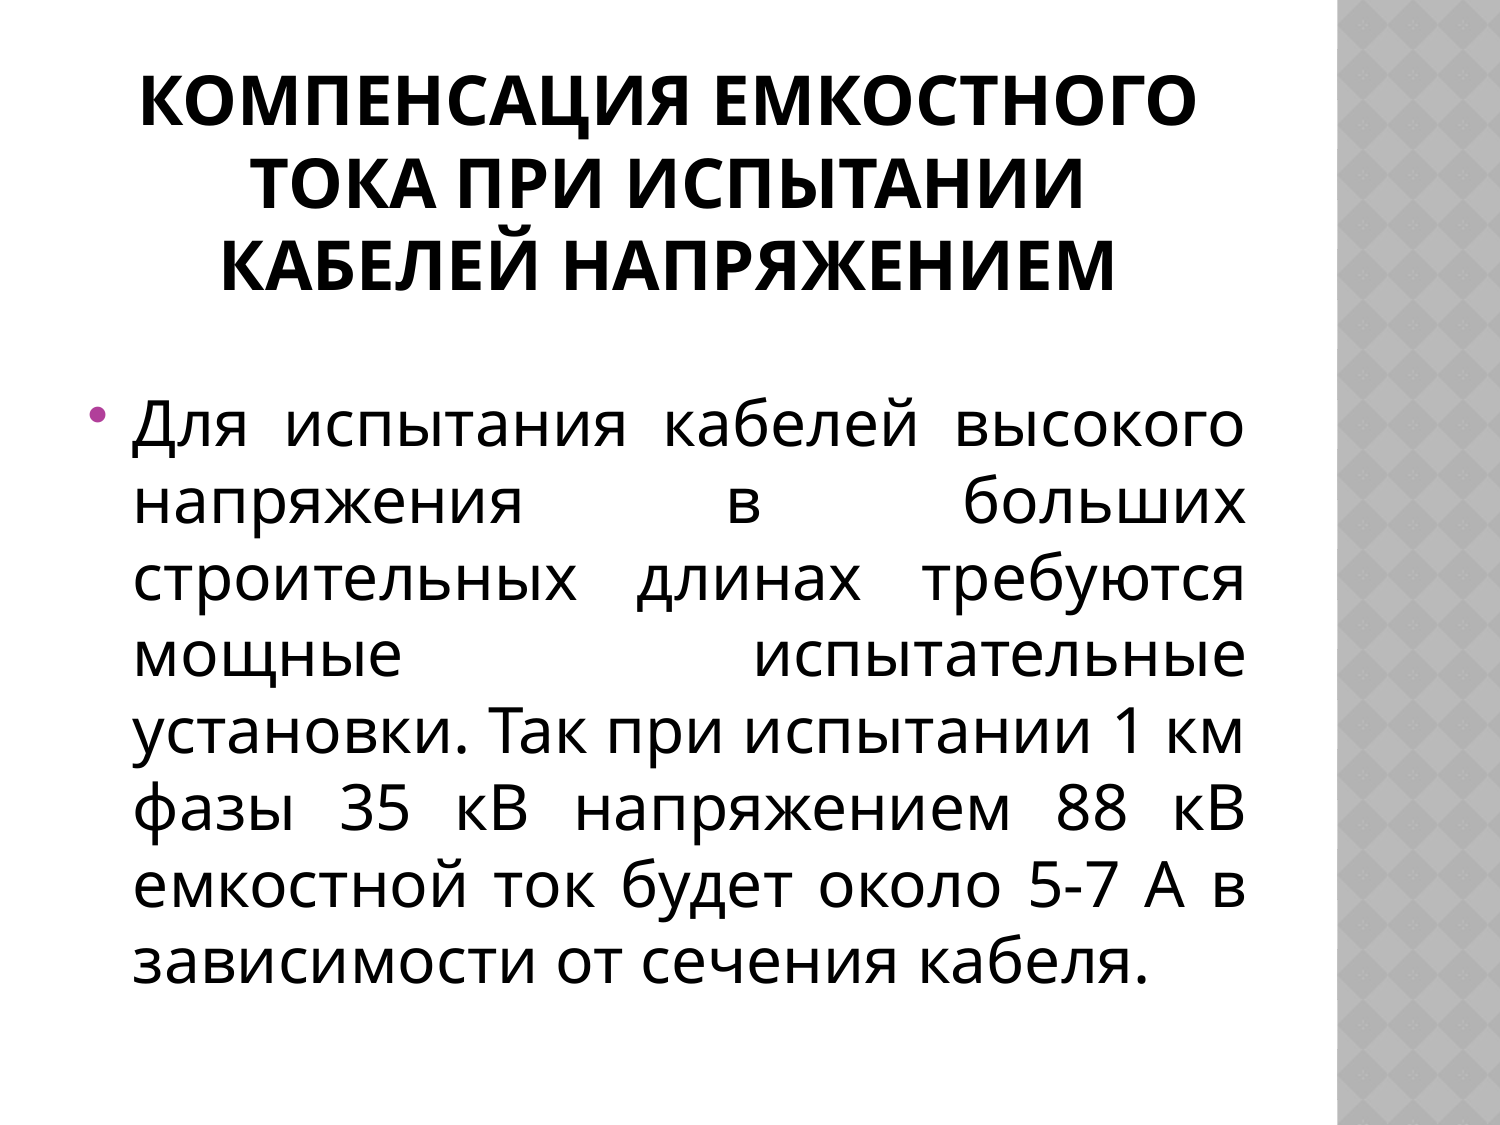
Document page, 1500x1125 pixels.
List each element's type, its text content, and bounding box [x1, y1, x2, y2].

title Компенсация емкостного тока при испытании кабелей напряжением [75, 52, 1263, 305]
list Для испытания кабелей высокого напряжения в больших строительных длинах требуются мощные испытательные установки. Так при испытании 1 км фазы 35 кВ напряжением 88 кВ емкостной ток будет около 5-7 А в зависимости от сечения кабеля. [75, 375, 1263, 1059]
